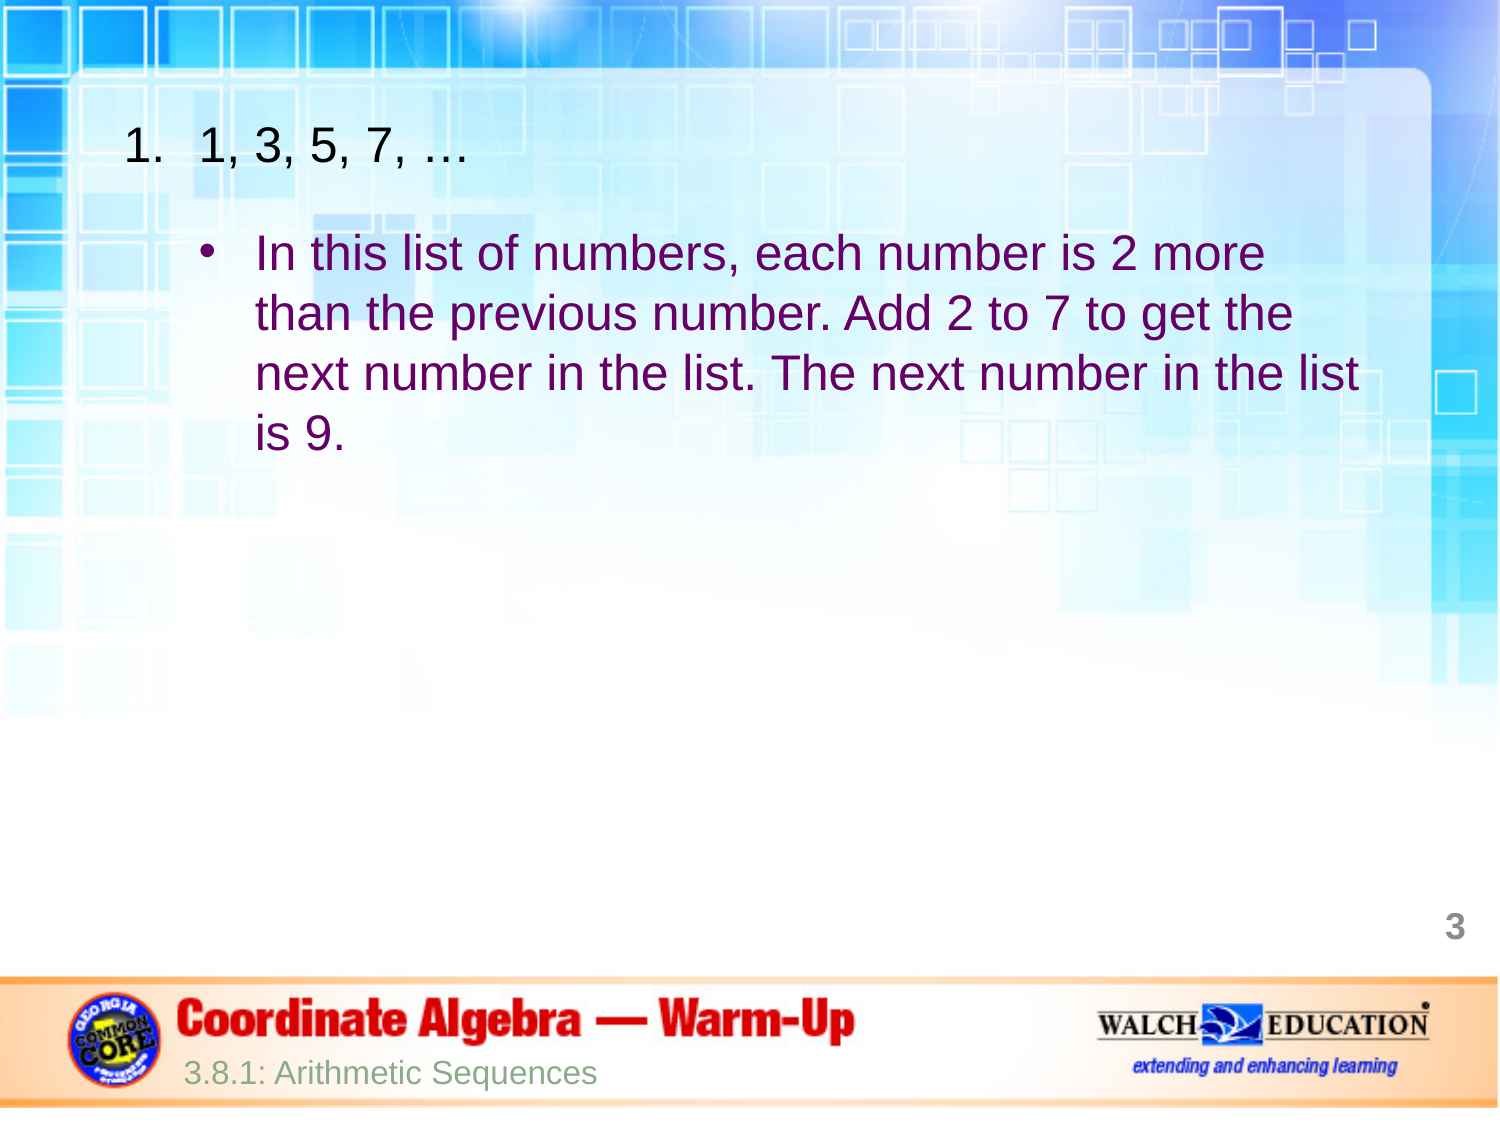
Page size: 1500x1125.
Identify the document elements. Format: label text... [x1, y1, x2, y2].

text_box [1441, 924, 1472, 1001]
footer 3.8.1: Arithmetic Sequences [168, 1048, 1067, 1094]
subtitle 1, 3, 5, 7, … In this list of numbers, each number is 2 more than the previous number. Add 2 to 7 to get the next number in the list. The next number in the list is 9. [108, 105, 1390, 925]
slide_number 3 [1361, 901, 1481, 949]
picture [0, 0, 1500, 1108]
